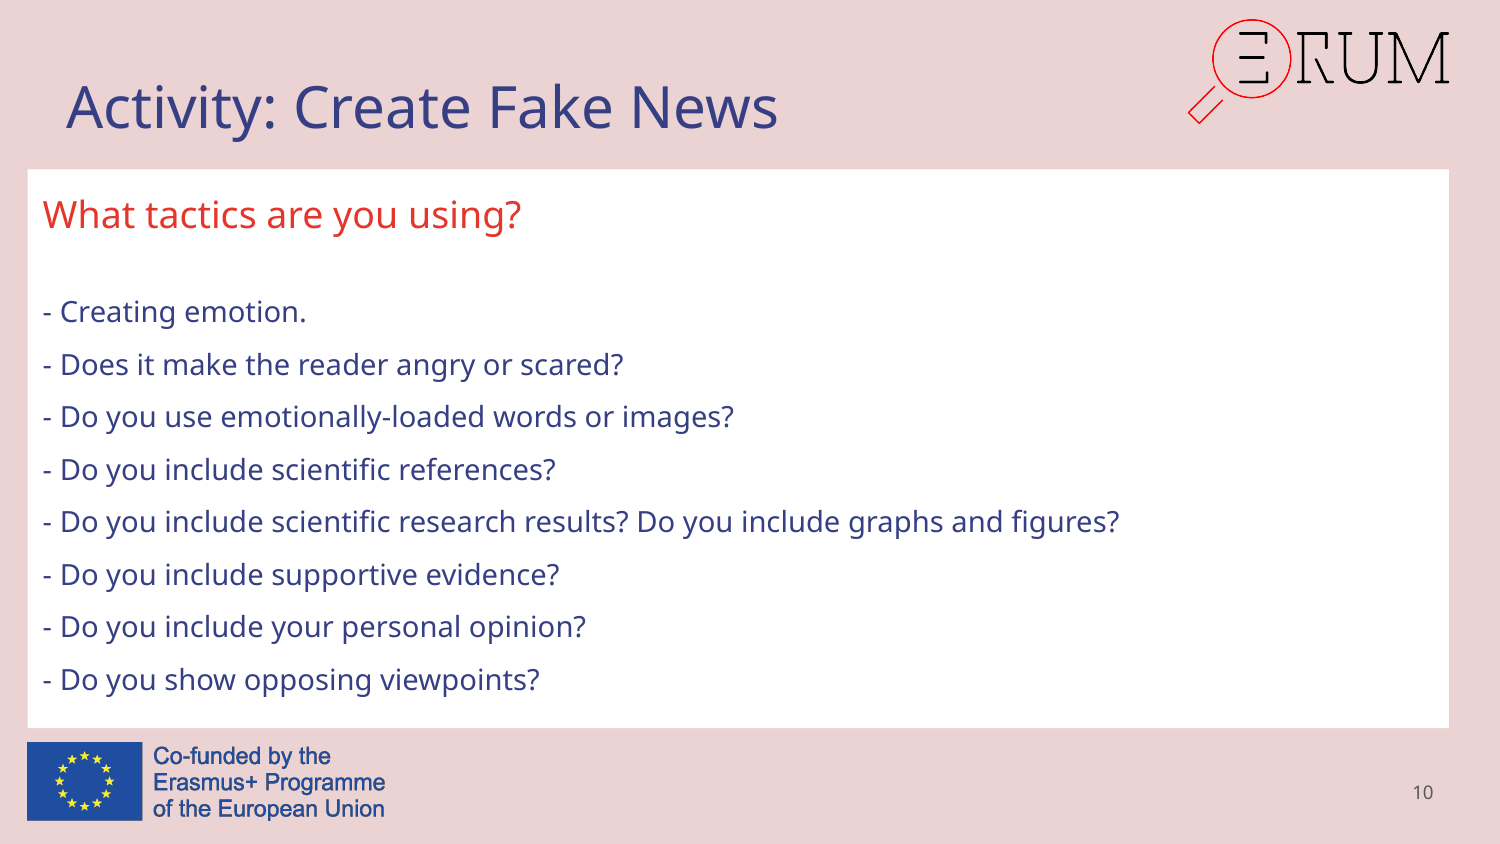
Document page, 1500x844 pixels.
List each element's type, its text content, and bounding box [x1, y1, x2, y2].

list What tactics are you using? - Creating emotion. - Does it make the reader angry or scared? - Do you use emotionally-loaded words or images? - Do you include scientific references? - Do you include scientific research results? Do you include graphs and figures? - Do you include supportive evidence? - Do you include your personal opinion? - Do you show opposing viewpoints? [27, 169, 1449, 729]
picture [1136, 0, 1500, 137]
picture [27, 742, 385, 821]
title Activity: Create Fake News [51, 55, 1168, 150]
slide_number 10 [1358, 761, 1449, 826]
